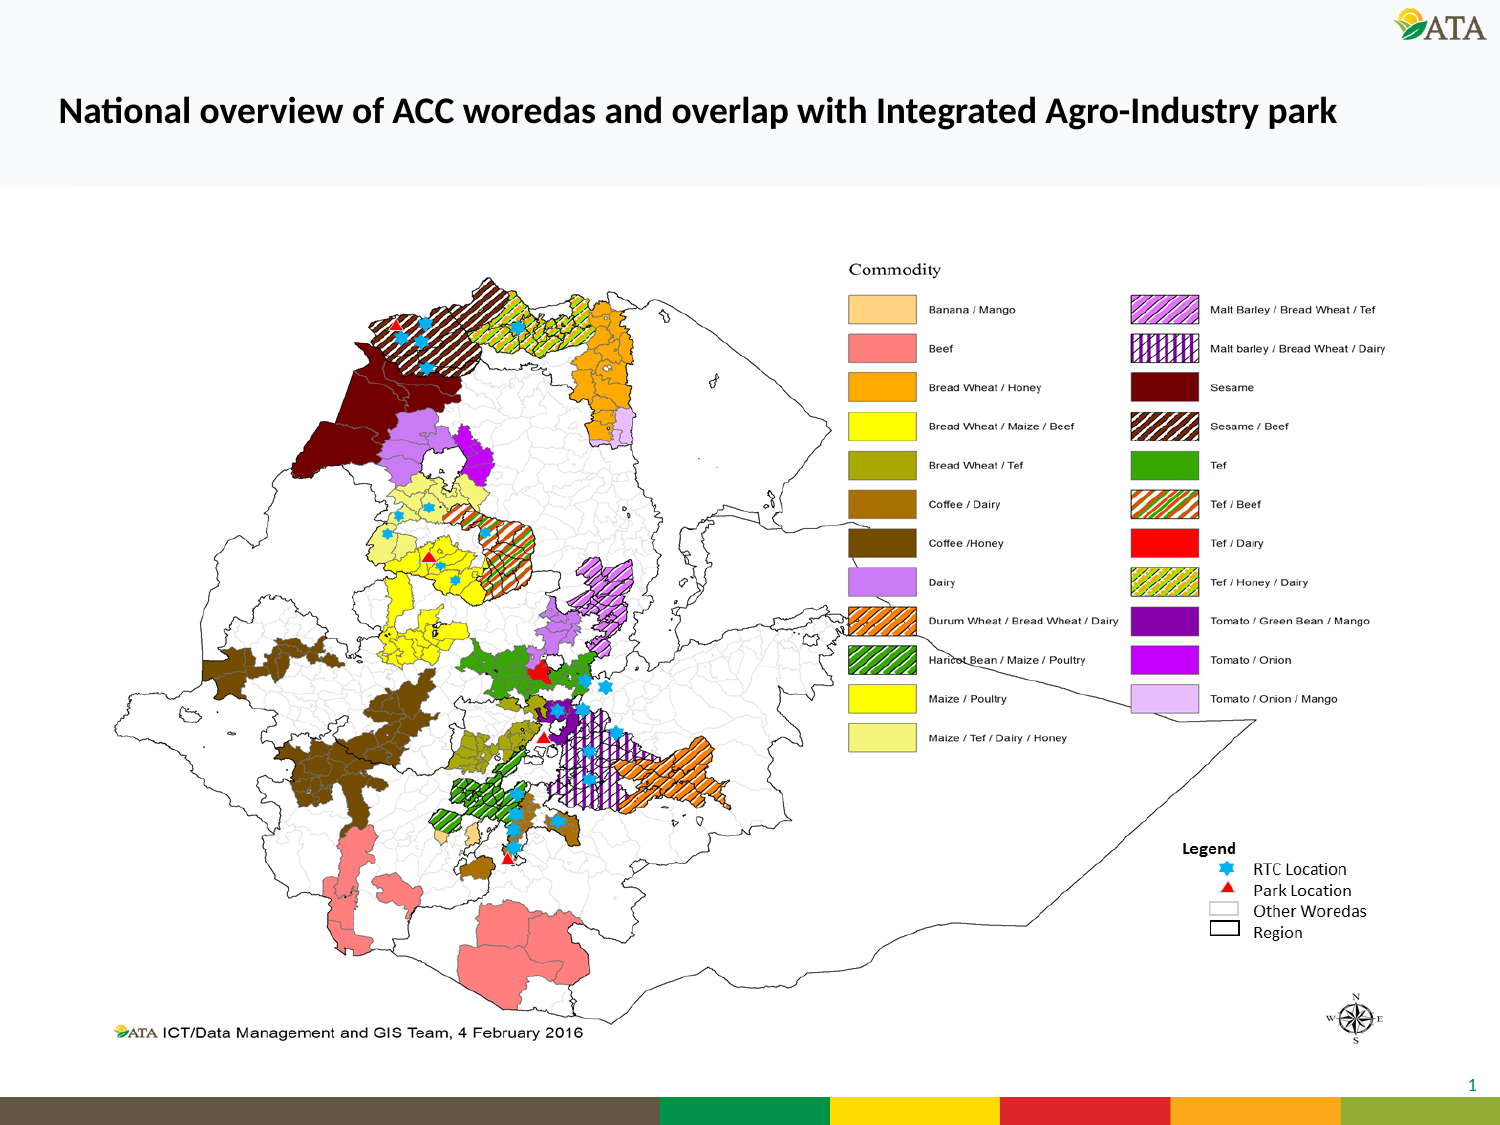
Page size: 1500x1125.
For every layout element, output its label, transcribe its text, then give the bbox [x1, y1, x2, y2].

picture [1373, 0, 1500, 53]
list National overview of ACC woredas and overlap with Integrated Agro-Industry park [58, 62, 1443, 156]
picture [74, 187, 1426, 1076]
picture [0, 1097, 1500, 1125]
